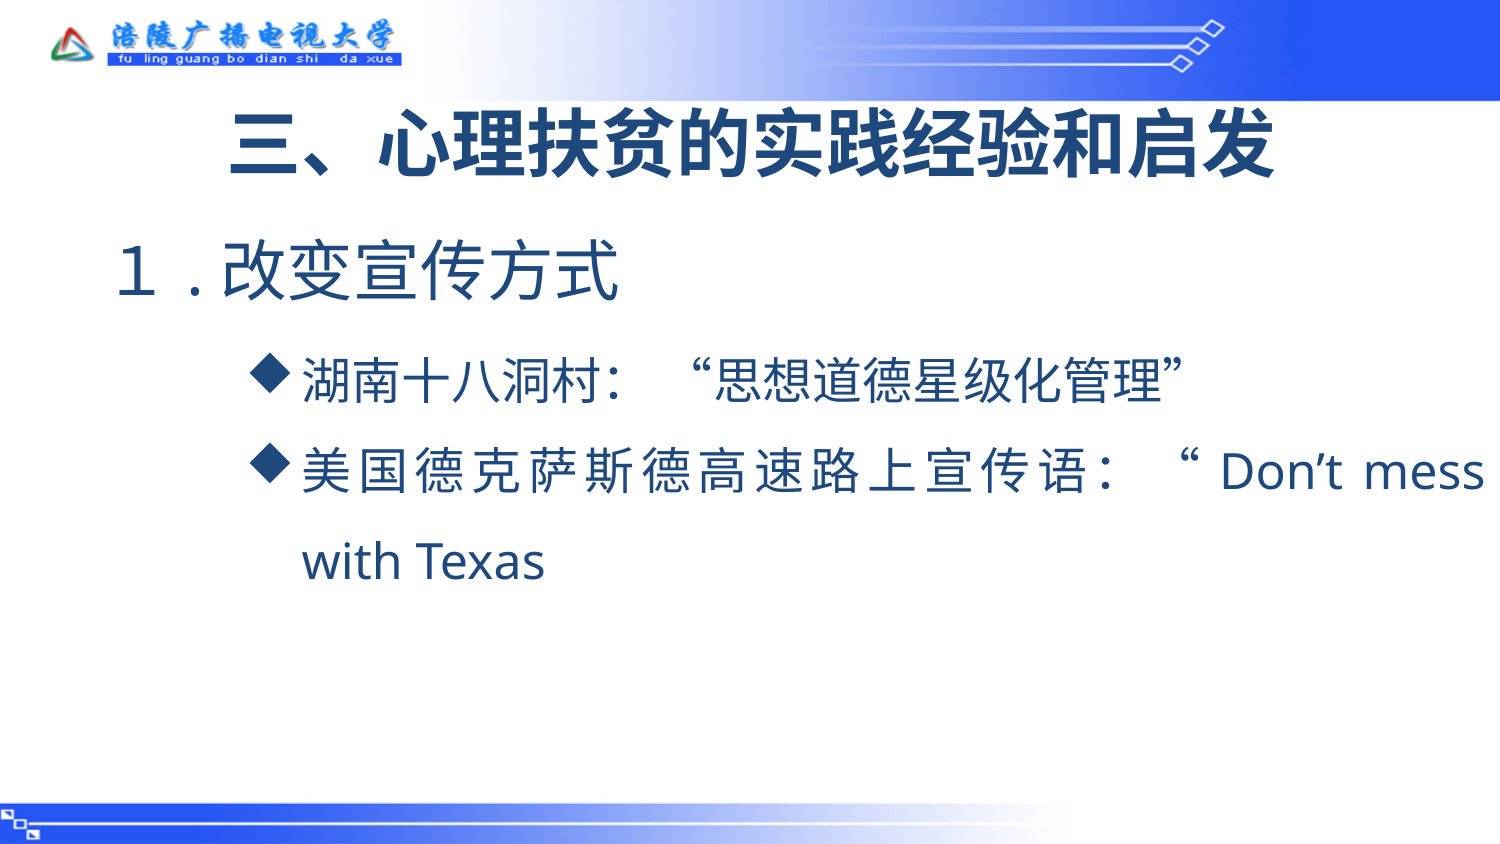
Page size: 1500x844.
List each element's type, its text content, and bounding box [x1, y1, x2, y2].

text_box 湖南十八洞村： “思想道德星级化管理” 美国德克萨斯德高速路上宣传语：“Don’t mess with Texas [230, 312, 1500, 598]
title 三、心理扶贫的实践经验和启发 [76, 126, 1427, 268]
list １.改变宣传方式 [88, 221, 1355, 293]
picture [0, 0, 1500, 844]
